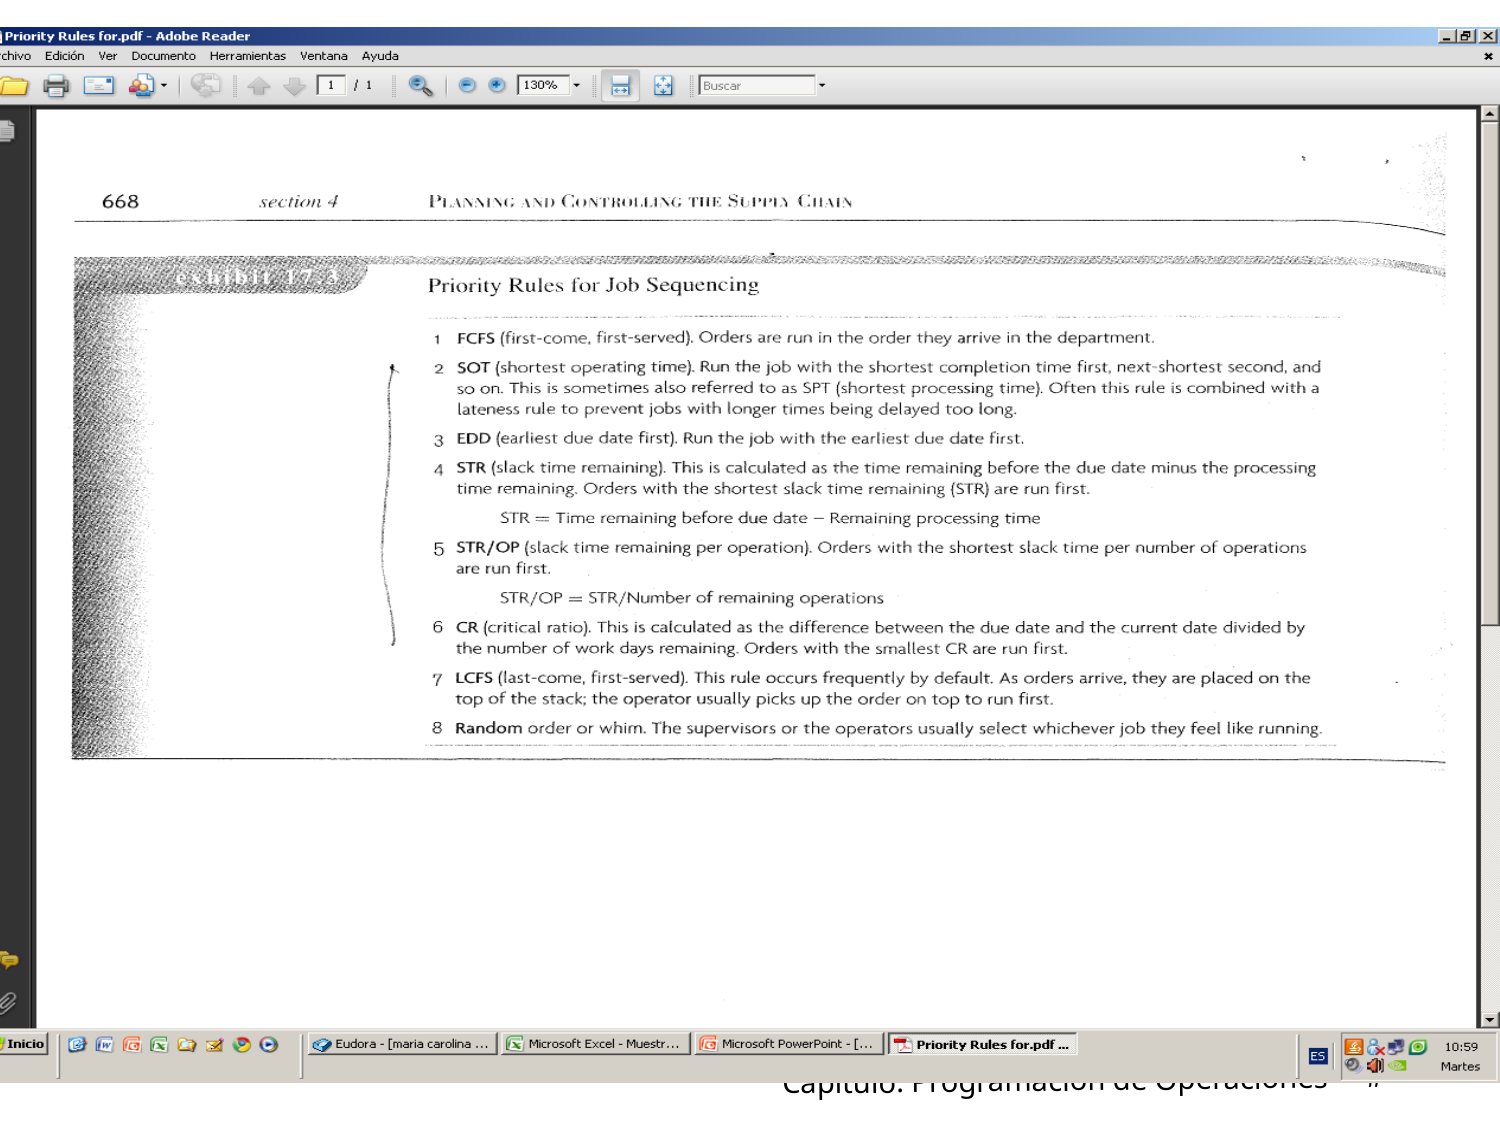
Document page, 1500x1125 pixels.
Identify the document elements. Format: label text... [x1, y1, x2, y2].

footer Capítulo: Programación de Operaciones # [757, 1090, 1410, 1109]
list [0, 26, 1500, 1083]
